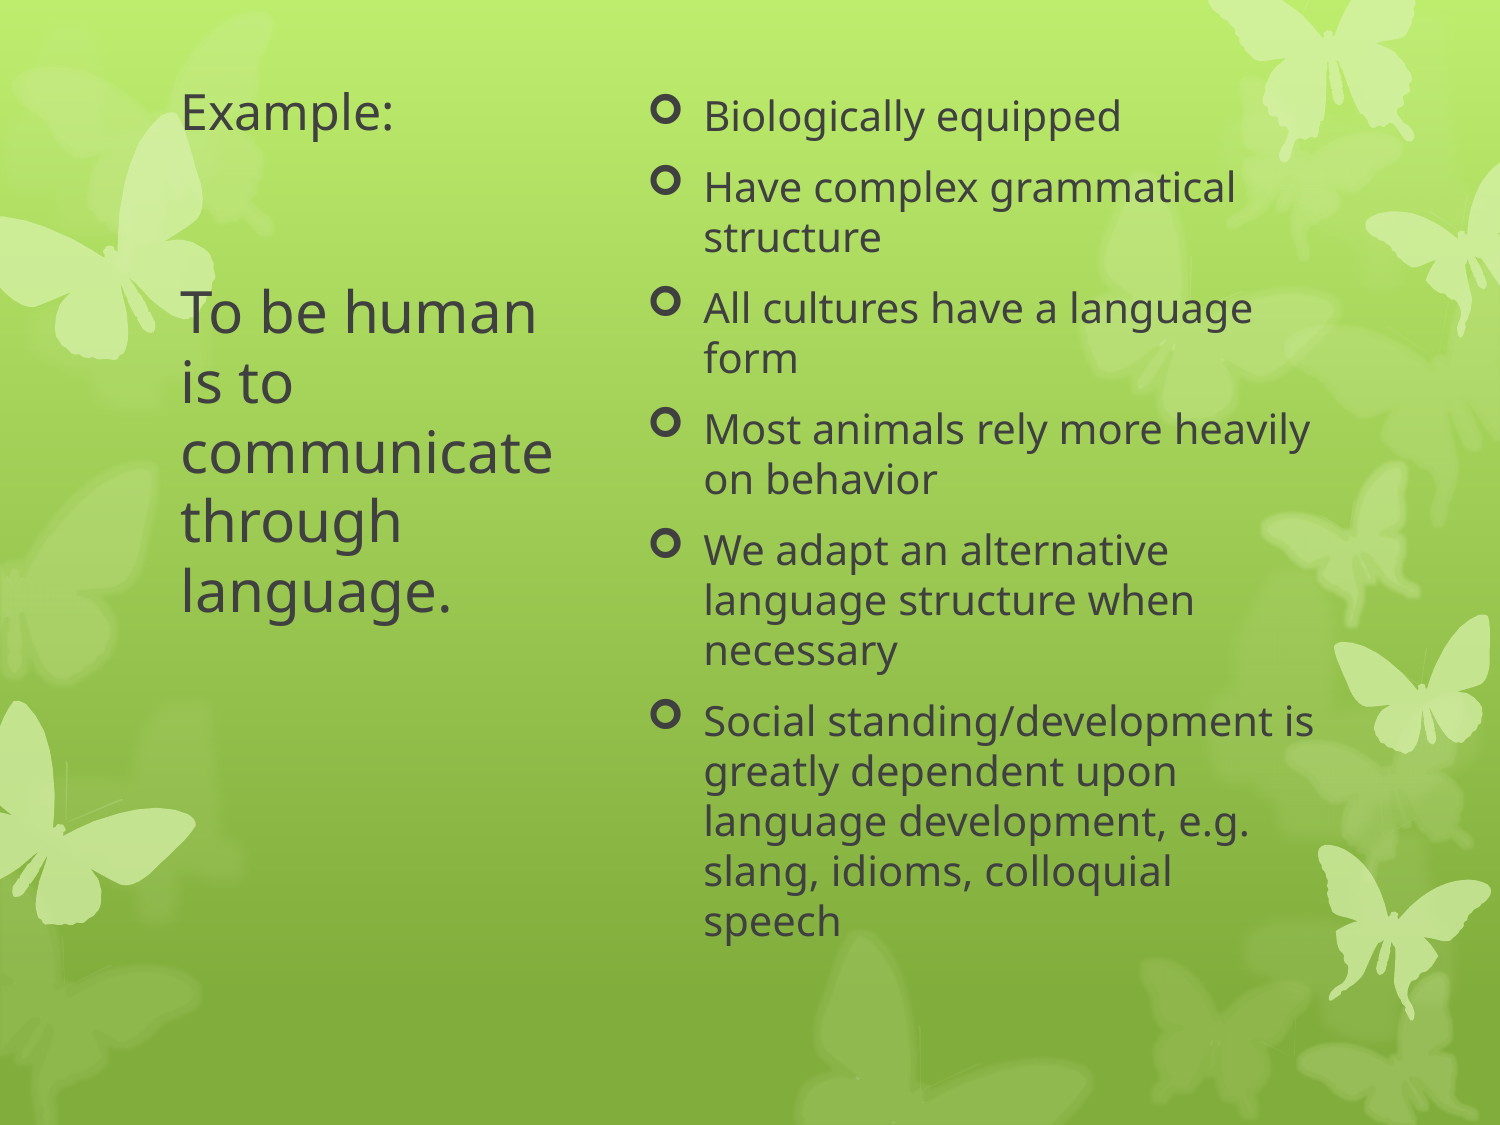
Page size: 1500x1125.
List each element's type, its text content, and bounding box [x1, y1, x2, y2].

list To be human is to communicate through language. [165, 267, 603, 962]
list Biologically equipped Have complex grammatical structure All cultures have a language form Most animals rely more heavily on behavior We adapt an alternative language structure when necessary Social standing/development is greatly dependent upon language development, e.g. slang, idioms, colloquial speech [632, 73, 1335, 962]
title Example: [165, 73, 603, 267]
